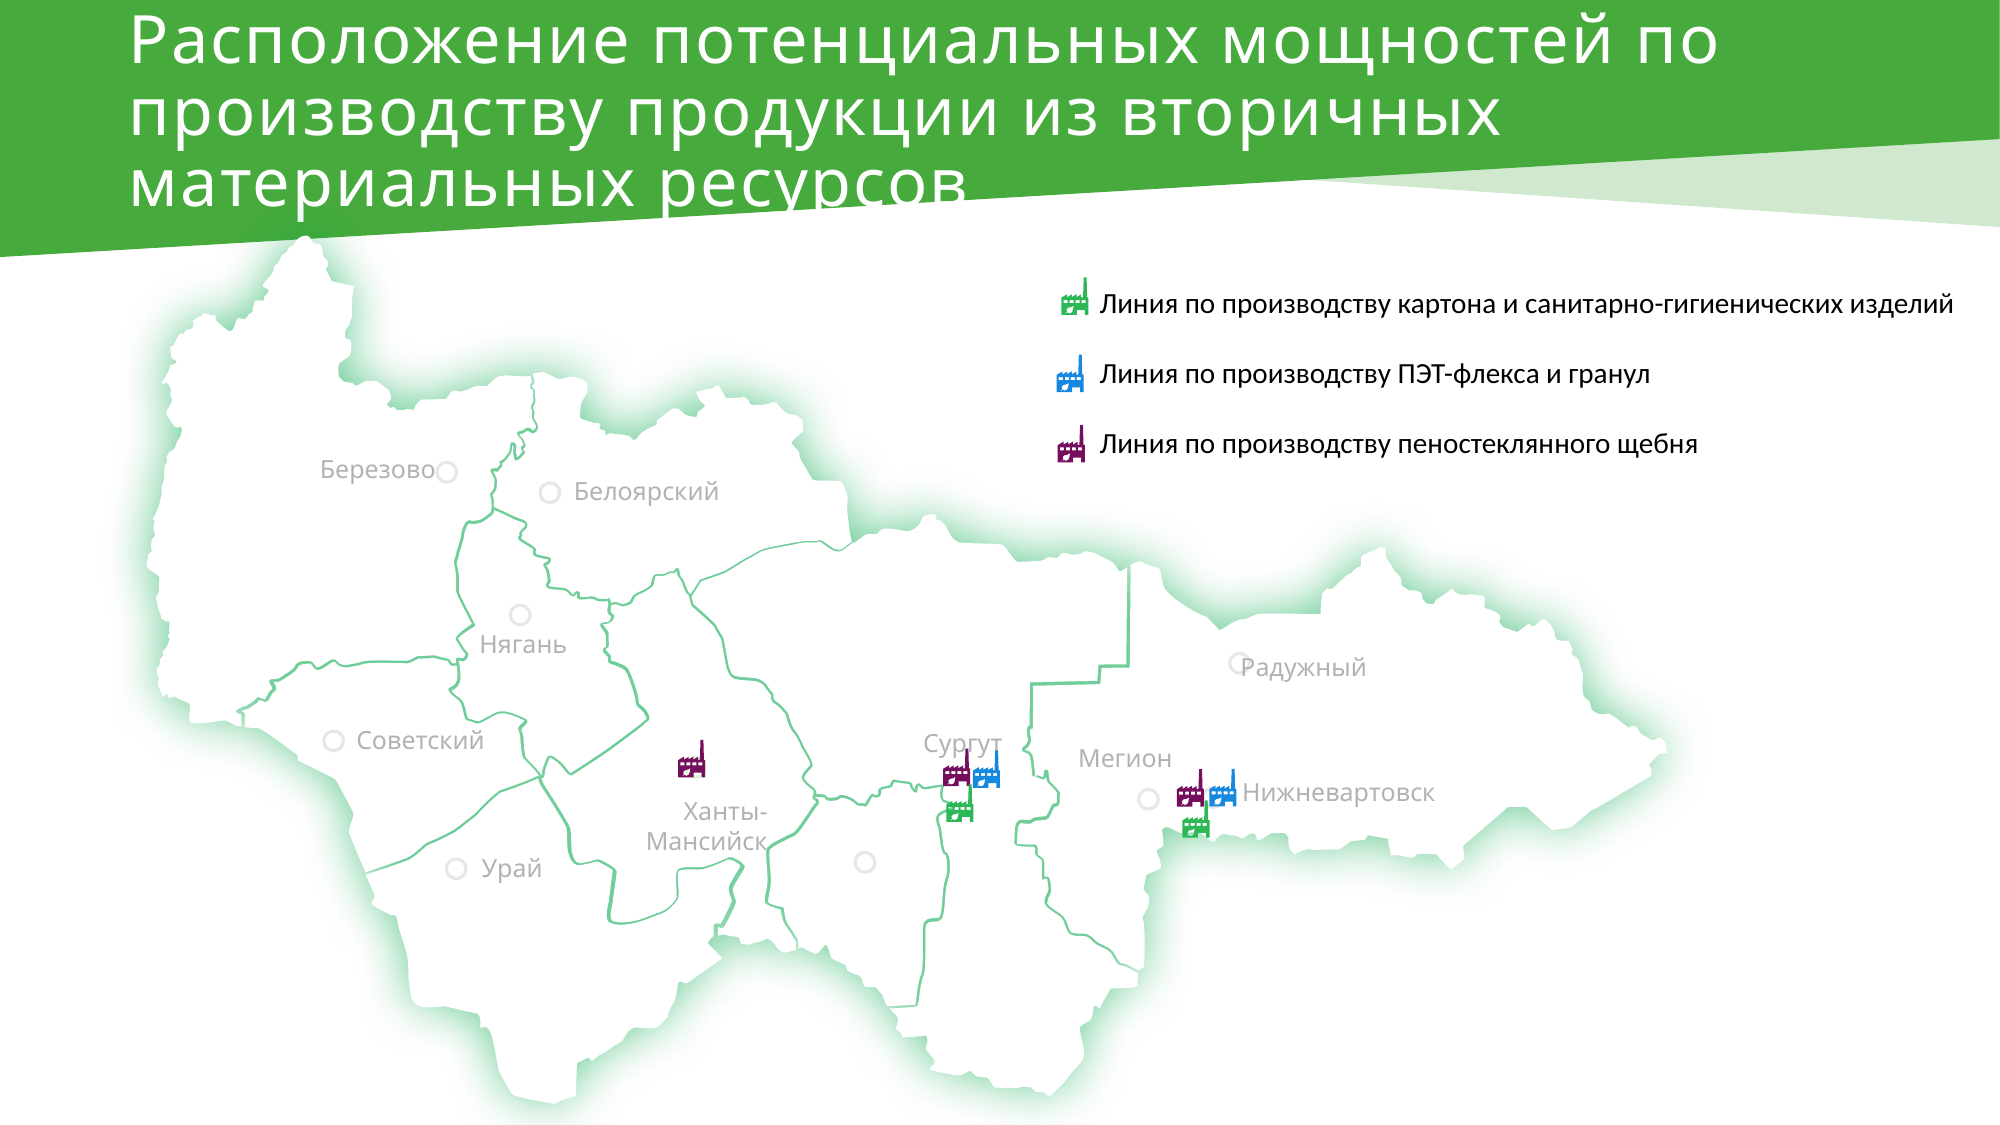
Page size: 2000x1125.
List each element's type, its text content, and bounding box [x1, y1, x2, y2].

text_box Расположение потенциальных мощностей по производству продукции из вторичных материальных ресурсов [114, 40, 2000, 187]
text_box Линия по производству картона и санитарно-гигиенических изделий Линия по производству ПЭТ-флекса и гранул Линия по производству пеностеклянного щебня [1670, 277, 2000, 468]
text_box [1381, 187, 2000, 230]
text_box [146, 235, 1668, 1105]
text_box [0, 0, 2000, 260]
